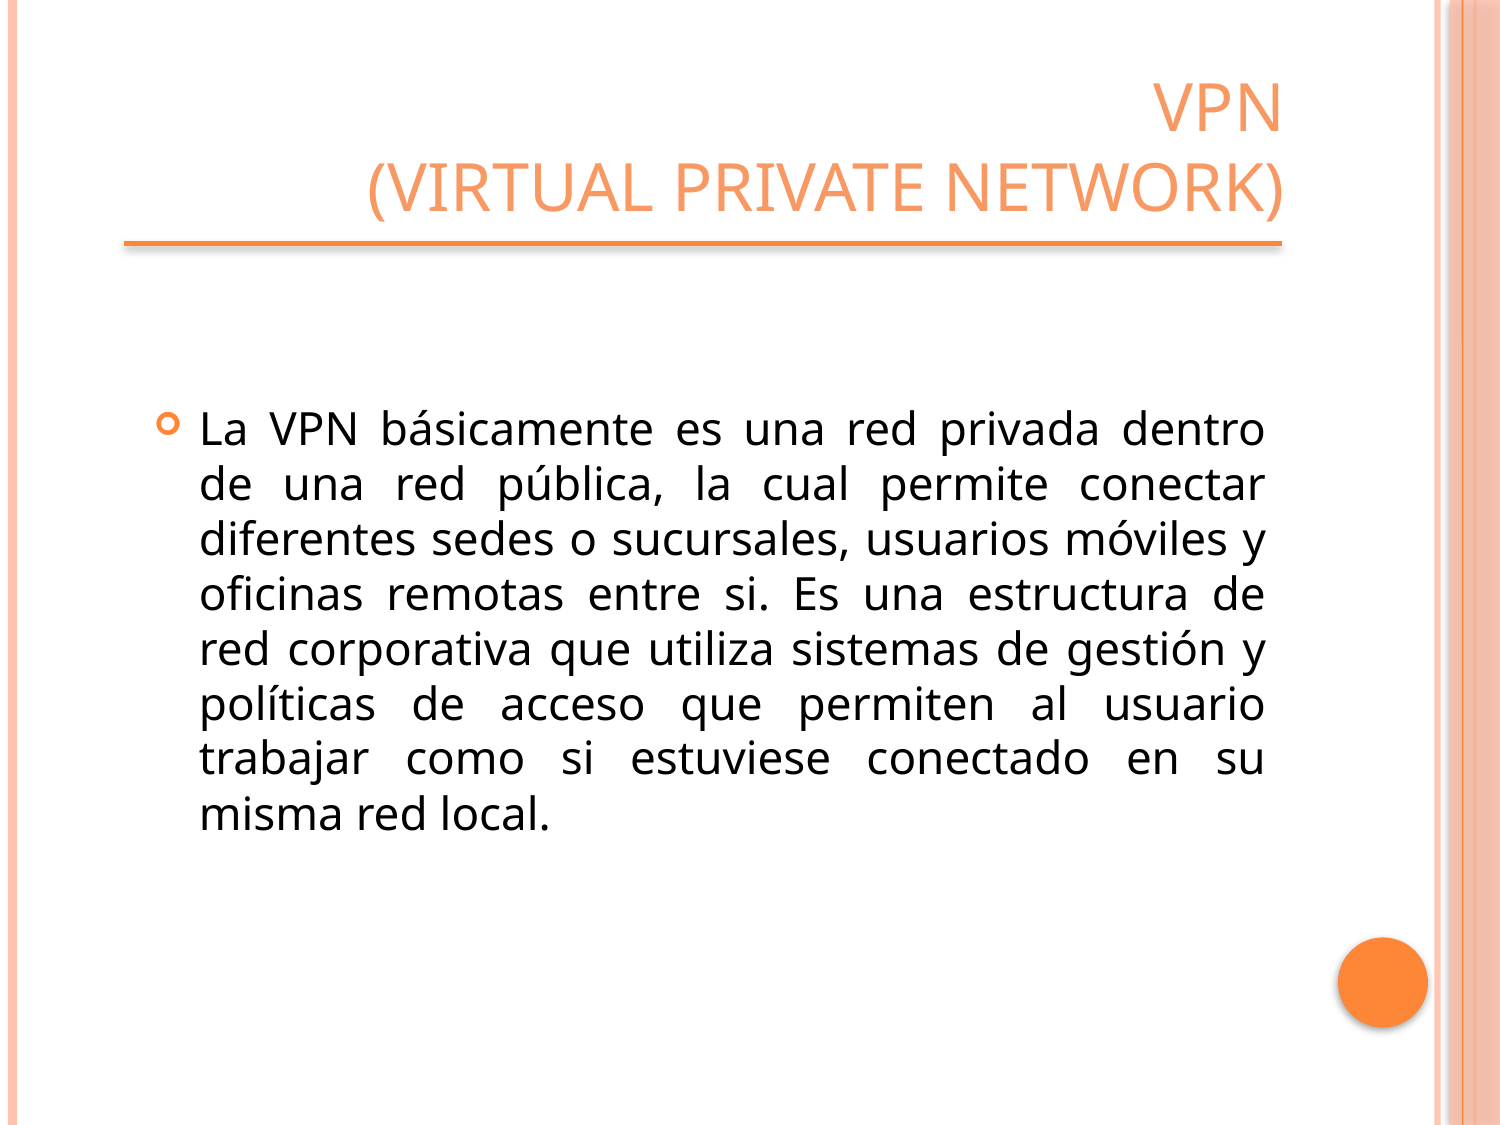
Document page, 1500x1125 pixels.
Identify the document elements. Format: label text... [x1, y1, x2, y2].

title VPN (VIRTUAL PRIVATE NETWORK) [75, 45, 1300, 233]
list La VPN básicamente es una red privada dentro de una red pública, la cual permite conectar diferentes sedes o sucursales, usuarios móviles y oficinas remotas entre si. Es una estructura de red corporativa que utiliza sistemas de gestión y políticas de acceso que permiten al usuario trabajar como si estuviese conectado en su misma red local. [139, 392, 1282, 858]
